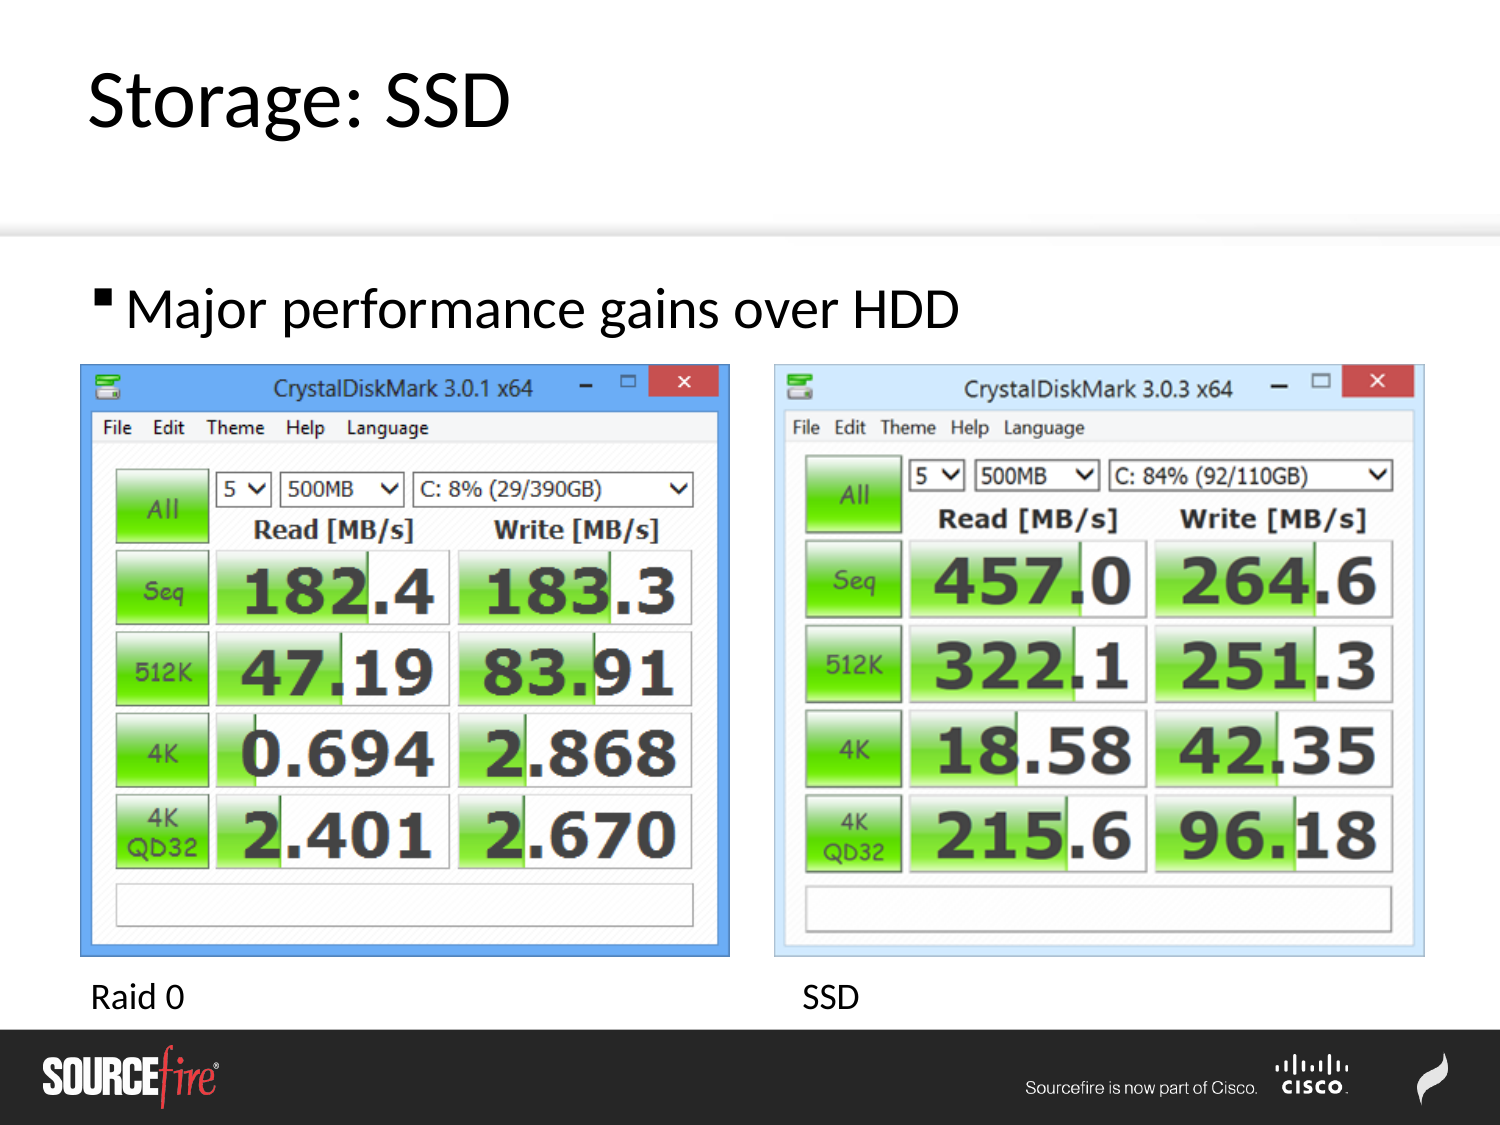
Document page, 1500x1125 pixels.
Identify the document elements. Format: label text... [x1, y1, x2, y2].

text_box Storage: SSD [72, 51, 1423, 215]
picture [79, 364, 731, 957]
picture [774, 364, 1426, 957]
picture [1026, 1054, 1348, 1097]
text_box Raid 0 [75, 964, 200, 1025]
picture [43, 1045, 219, 1109]
text_box Major performance gains over HDD [75, 262, 1425, 1005]
picture [1417, 1051, 1448, 1106]
picture [0, 214, 1500, 246]
text_box SSD [787, 965, 875, 1025]
